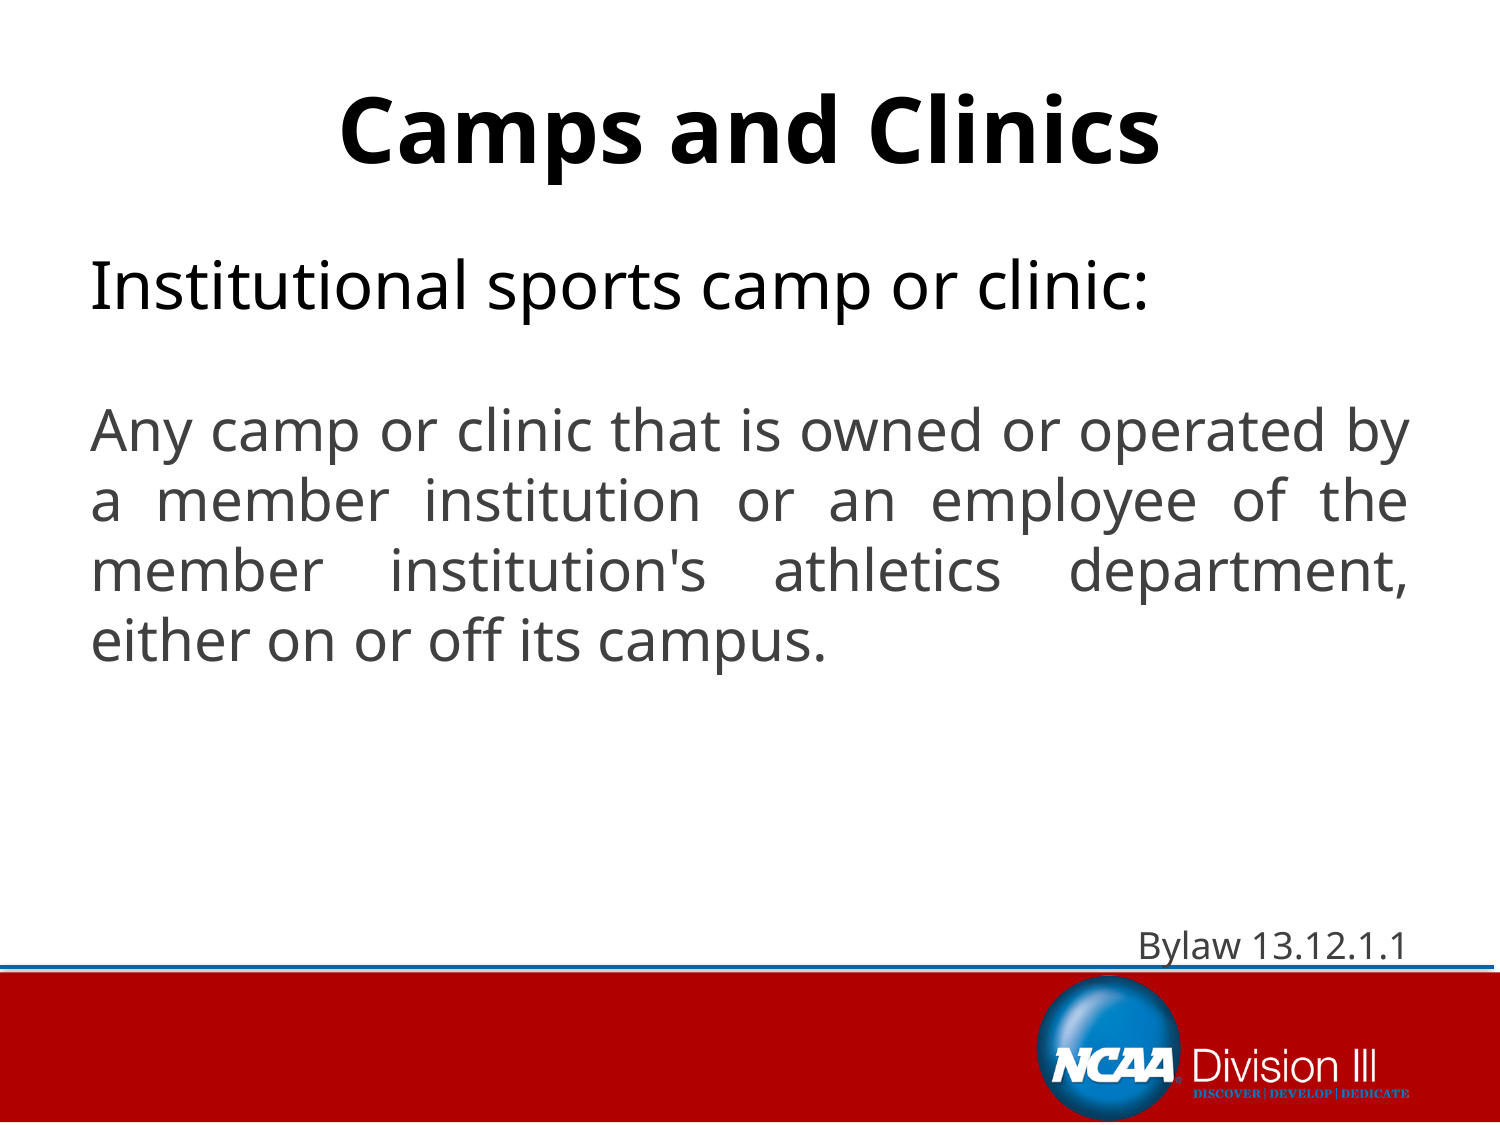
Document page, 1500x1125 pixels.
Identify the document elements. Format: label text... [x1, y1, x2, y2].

title Camps and Clinics [75, 45, 1425, 208]
picture [1021, 947, 1423, 1125]
list Institutional sports camp or clinic: Any camp or clinic that is owned or operated by a member institution or an employee of the member institution's athletics department, either on or off its campus. Bylaw 13.12.1.1 [75, 235, 1425, 941]
